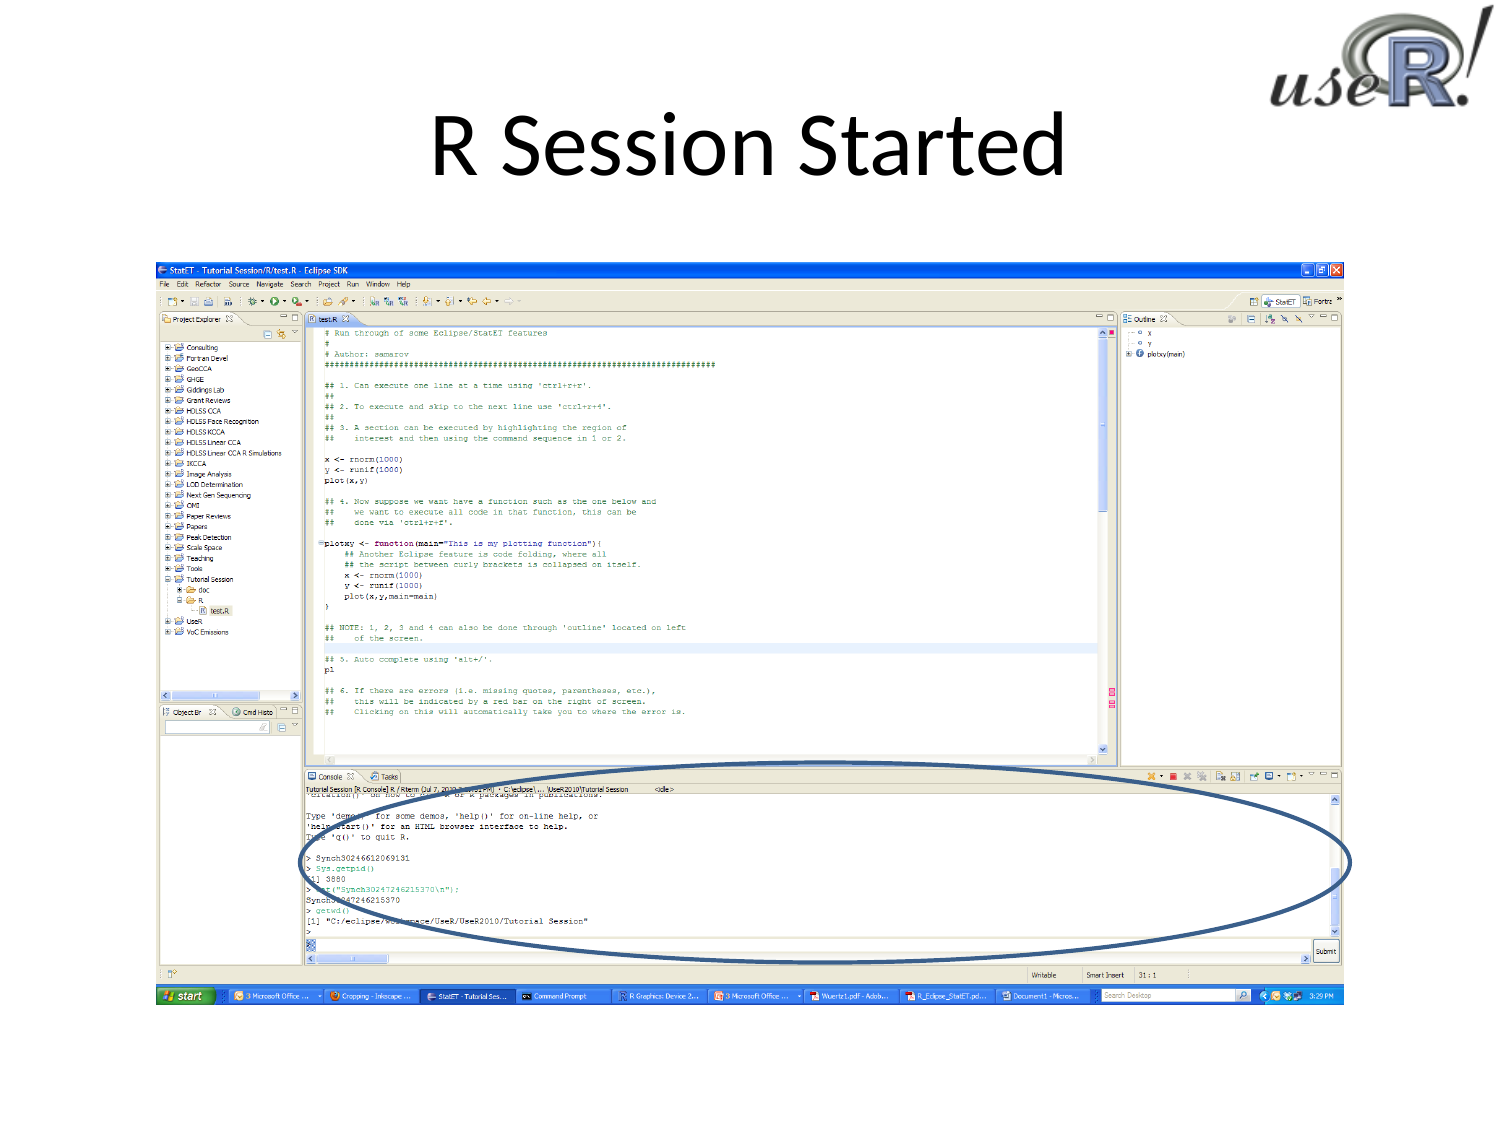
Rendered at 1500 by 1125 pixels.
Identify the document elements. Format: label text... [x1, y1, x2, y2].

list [155, 262, 1345, 1006]
title R Session Started [75, 45, 1425, 233]
picture [1265, 0, 1500, 113]
text_box [1349, 851, 1353, 874]
